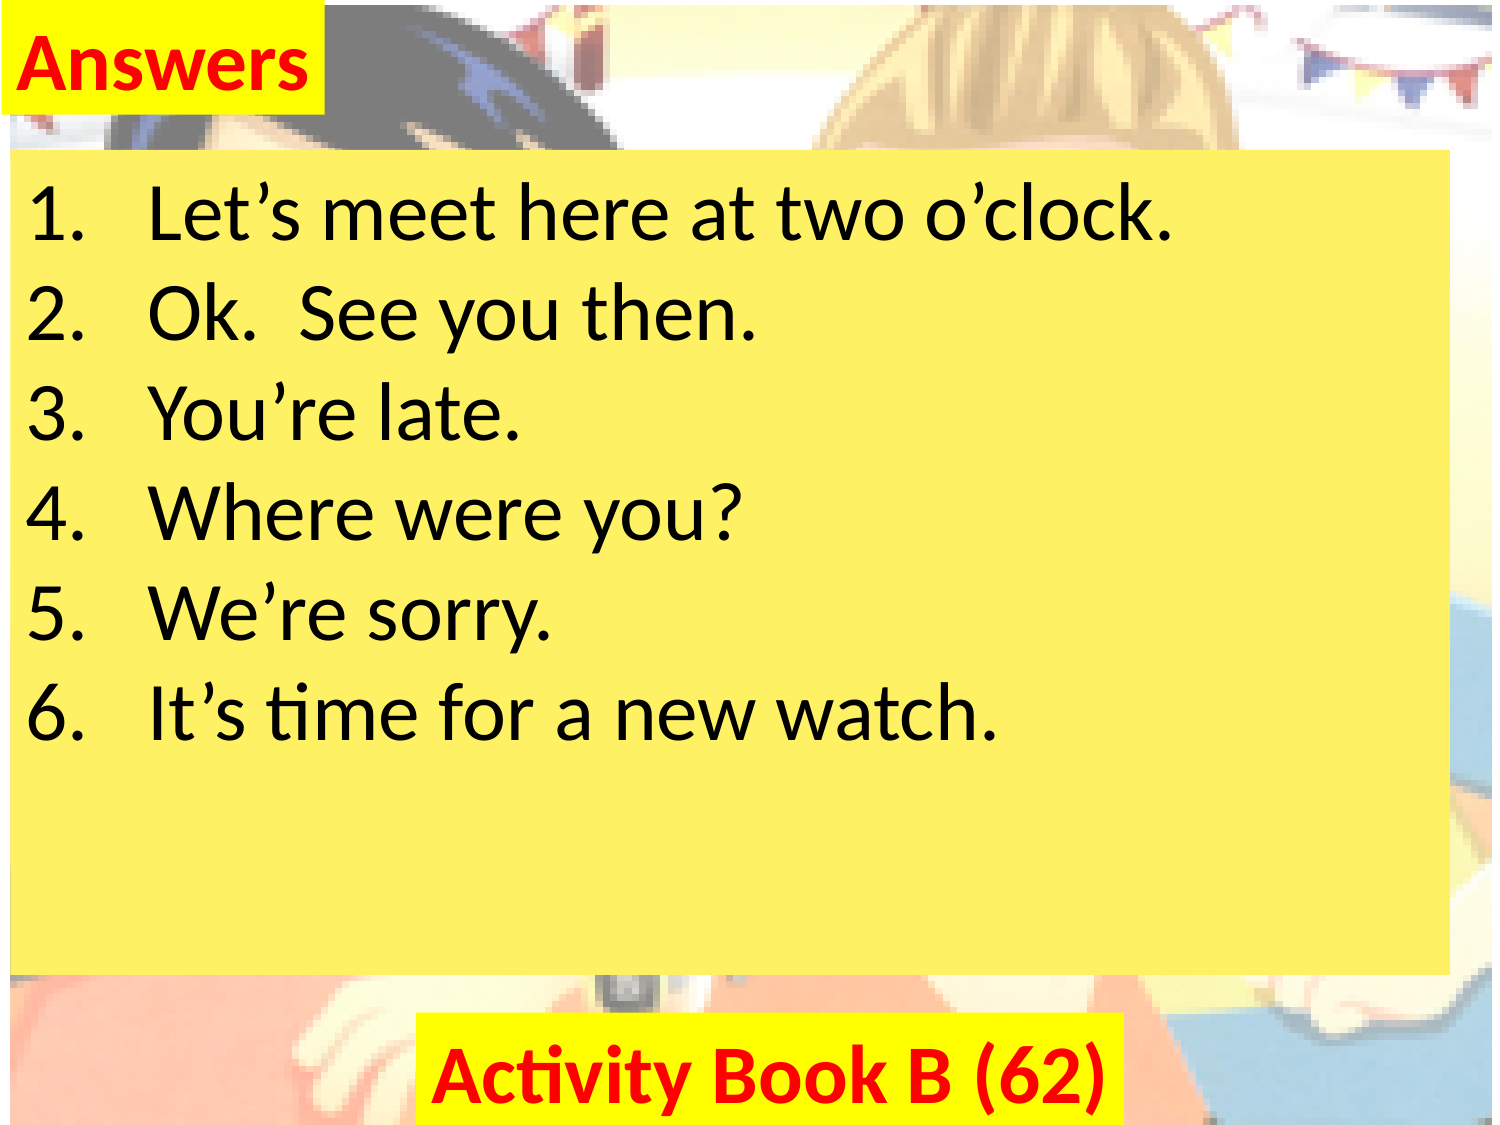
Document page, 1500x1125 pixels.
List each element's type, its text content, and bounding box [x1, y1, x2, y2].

text_box Answers [1, 0, 8, 115]
picture [10, 0, 1500, 1125]
